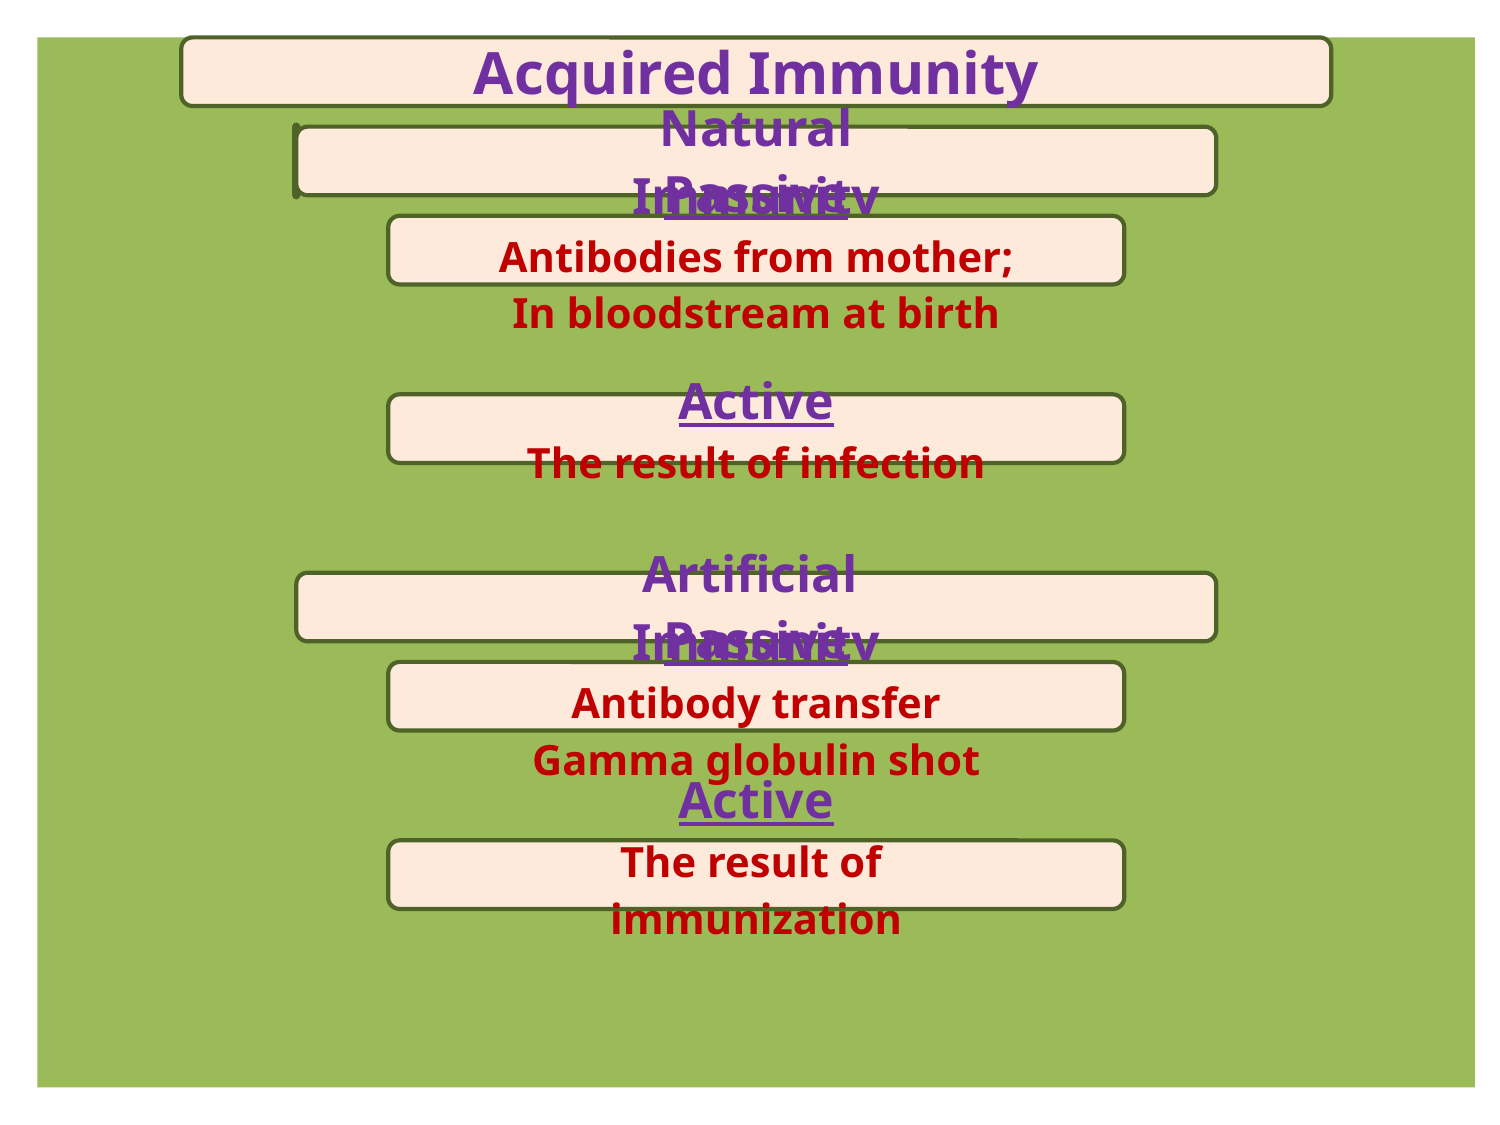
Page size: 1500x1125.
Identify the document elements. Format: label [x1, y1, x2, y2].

text_box [37, 37, 1476, 1088]
